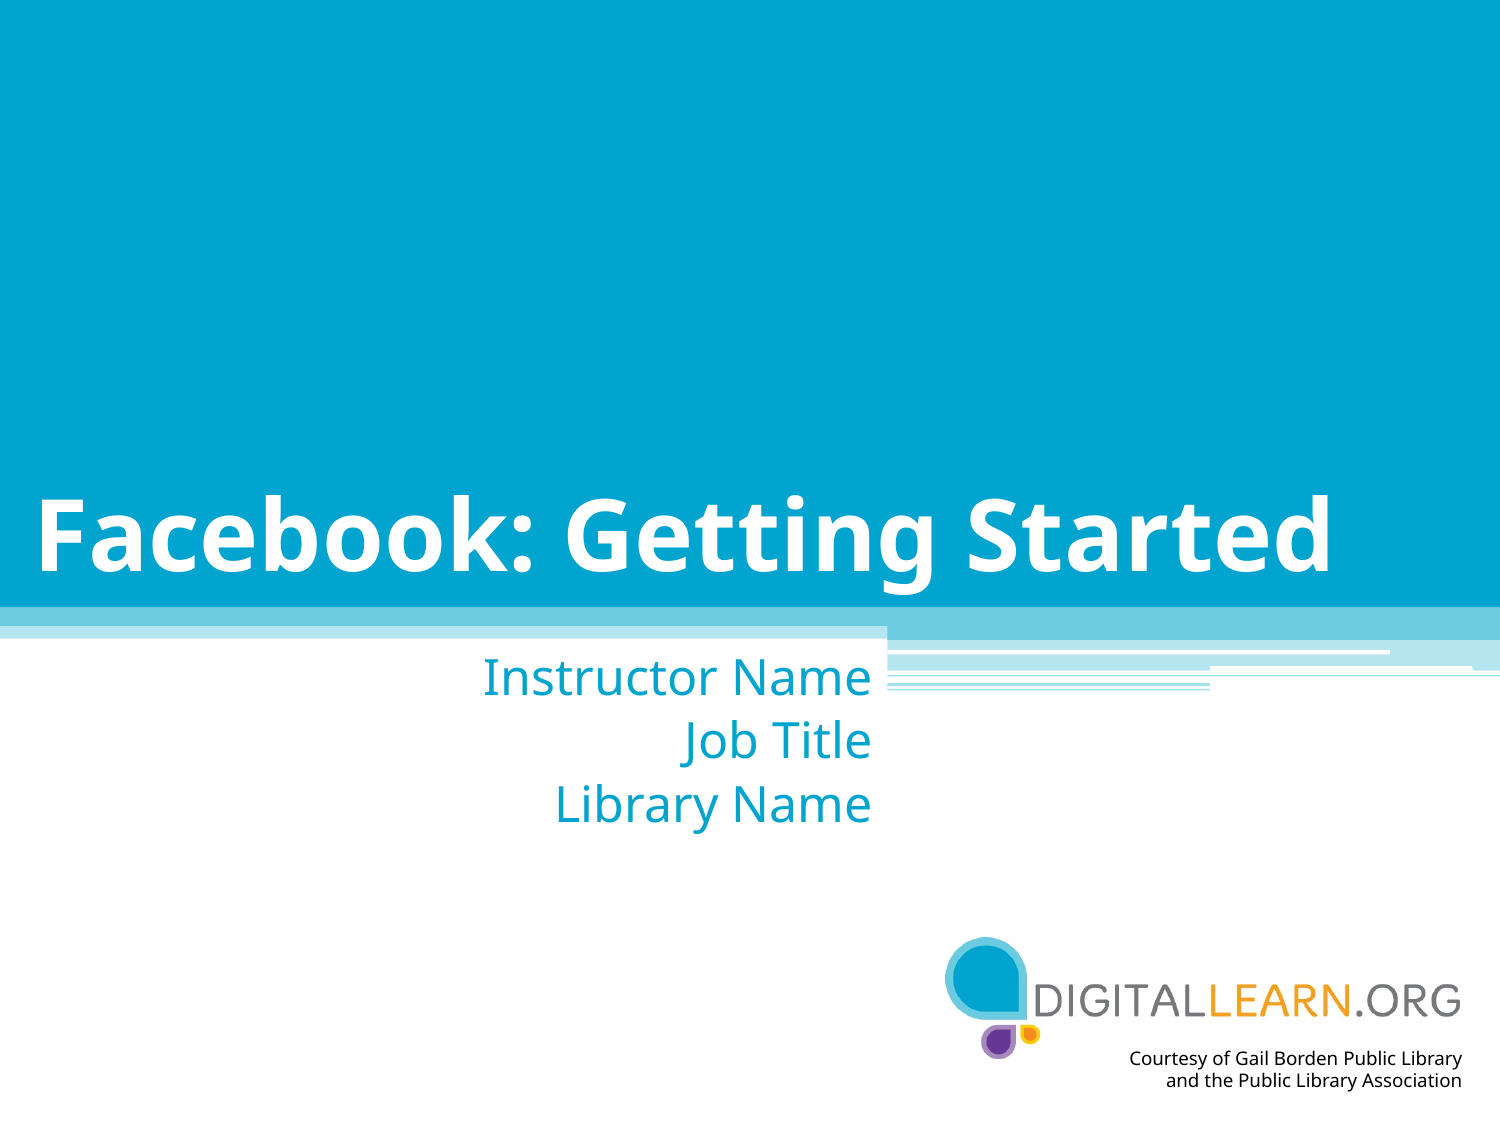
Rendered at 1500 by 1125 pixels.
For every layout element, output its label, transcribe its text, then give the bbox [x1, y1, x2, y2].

picture [945, 937, 1460, 1059]
title Facebook: Getting Started [18, 399, 1475, 600]
text_box Courtesy of Gail Borden Public Library and the Public Library Association [726, 1038, 1477, 1099]
subtitle Instructor Name Job Title Library Name [75, 637, 888, 838]
